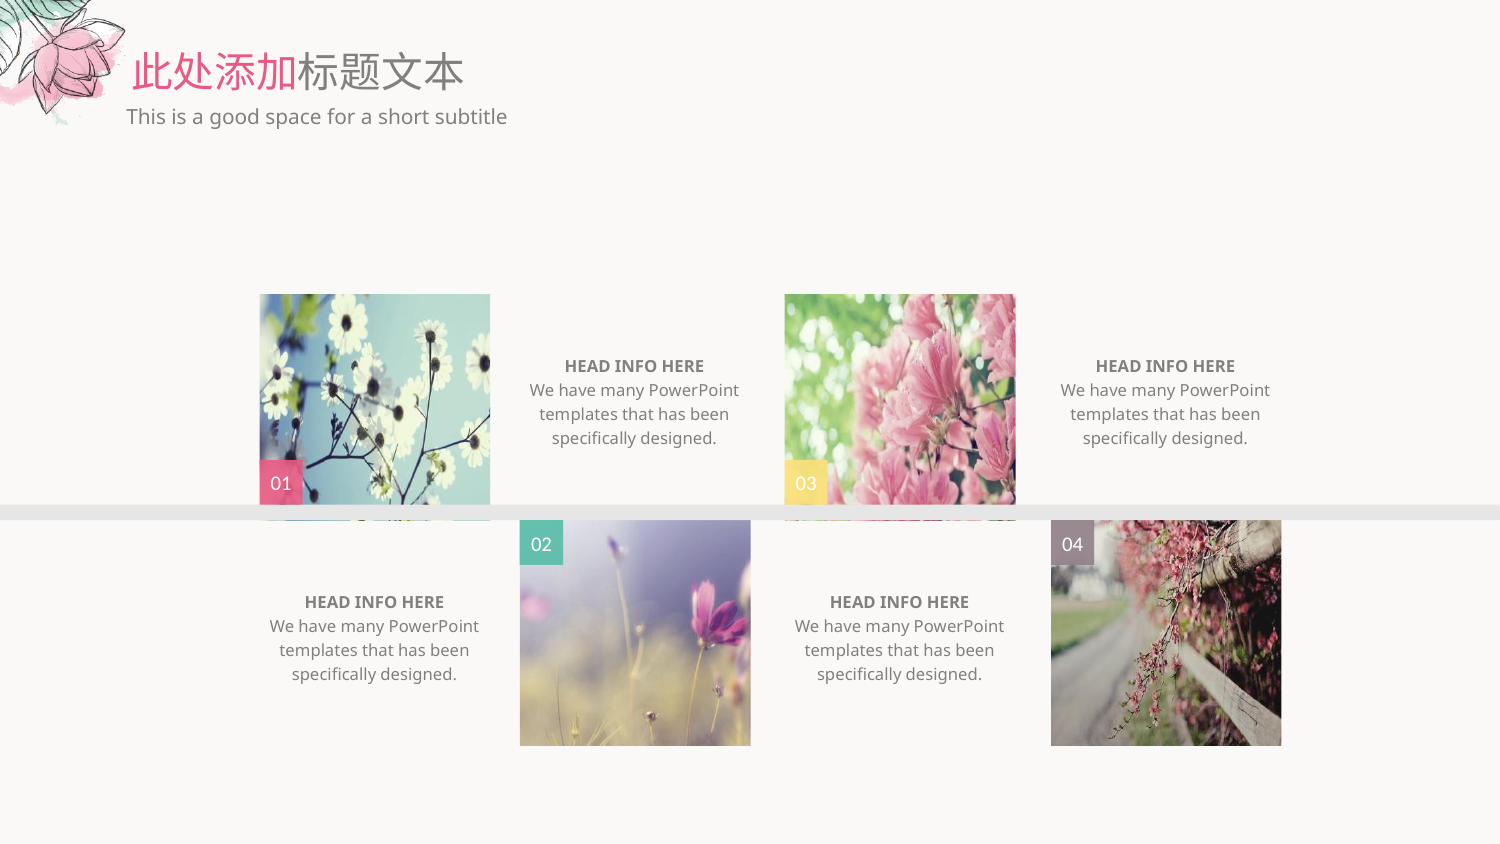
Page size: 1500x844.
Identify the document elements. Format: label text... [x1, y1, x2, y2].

text_box 03 [784, 459, 828, 505]
text_box [1051, 521, 1282, 746]
text_box [0, 504, 1500, 521]
text_box [519, 521, 751, 746]
text_box [784, 294, 1016, 504]
text_box 04 [1051, 520, 1095, 565]
text_box 01 [259, 459, 303, 505]
text_box 此处添加标题文本 [130, 45, 587, 96]
text_box [259, 294, 491, 504]
text_box HEAD INFO HERE We have many PowerPoint templates that has been specifically designed. [787, 588, 1012, 685]
text_box 02 [519, 520, 564, 565]
text_box This is a good space for a short subtitle [126, 95, 523, 136]
text_box HEAD INFO HERE We have many PowerPoint templates that has been specifically designed. [522, 352, 747, 448]
picture [0, 0, 126, 127]
text_box HEAD INFO HERE We have many PowerPoint templates that has been specifically designed. [1053, 352, 1278, 448]
text_box HEAD INFO HERE We have many PowerPoint templates that has been specifically designed. [262, 588, 487, 685]
